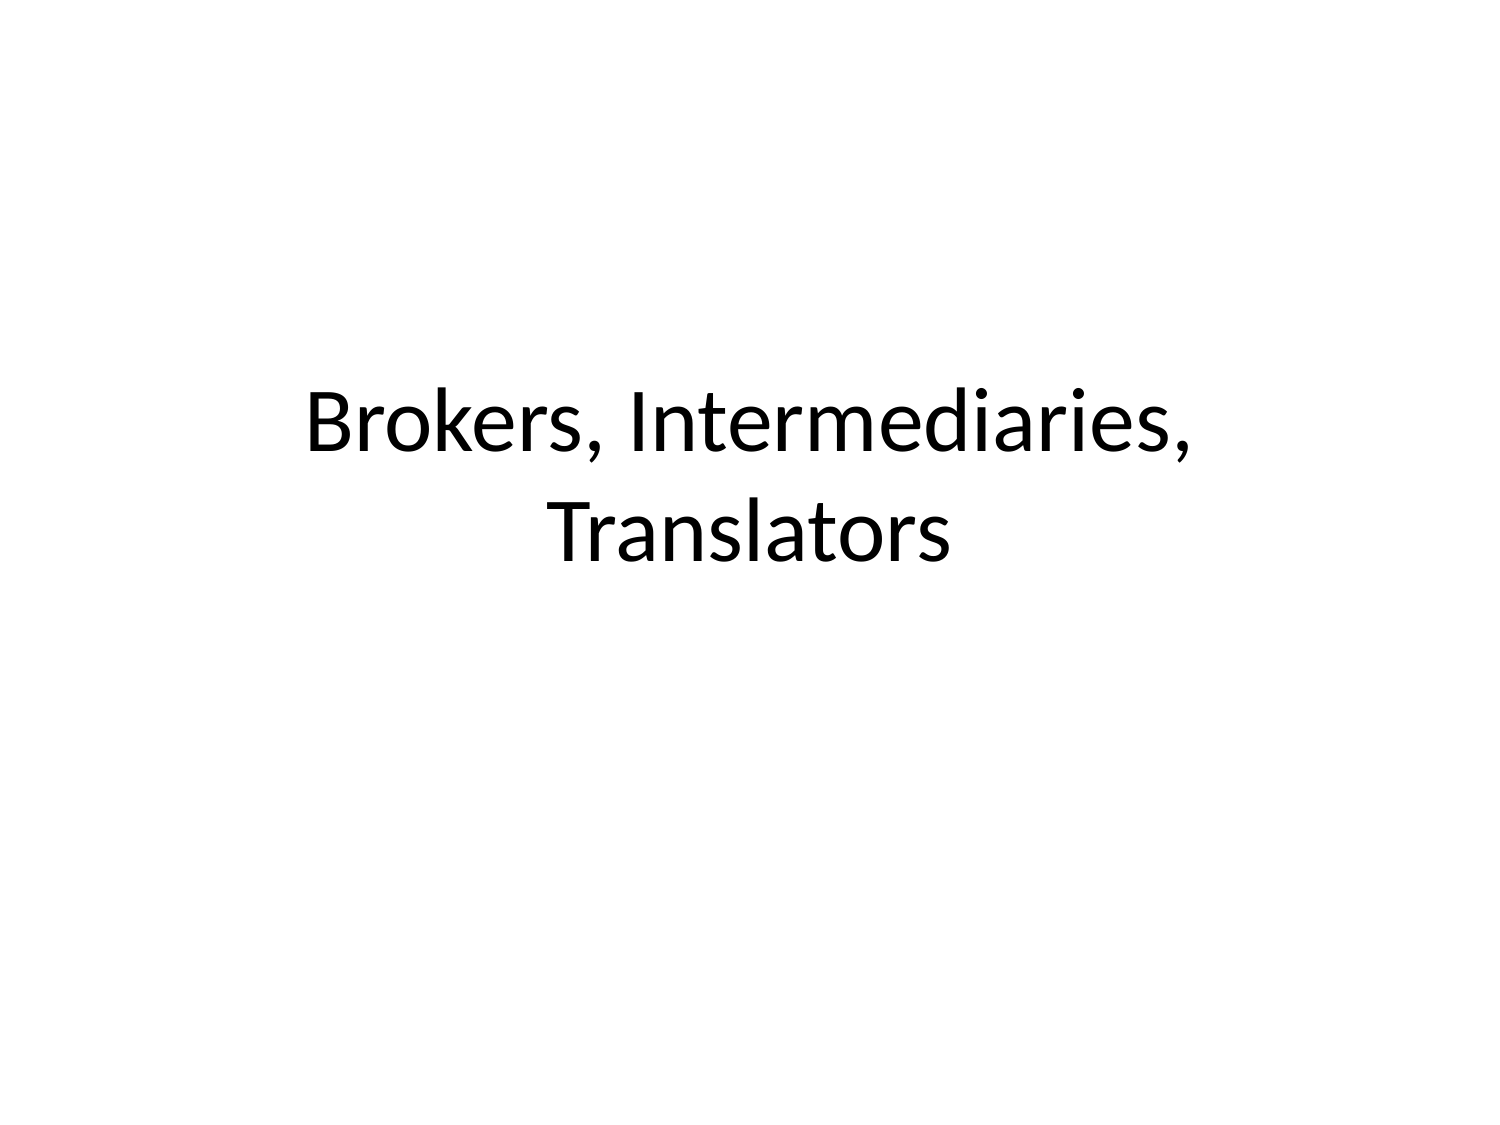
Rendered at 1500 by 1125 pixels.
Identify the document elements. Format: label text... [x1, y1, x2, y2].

title Brokers, Intermediaries, Translators [112, 349, 1388, 591]
